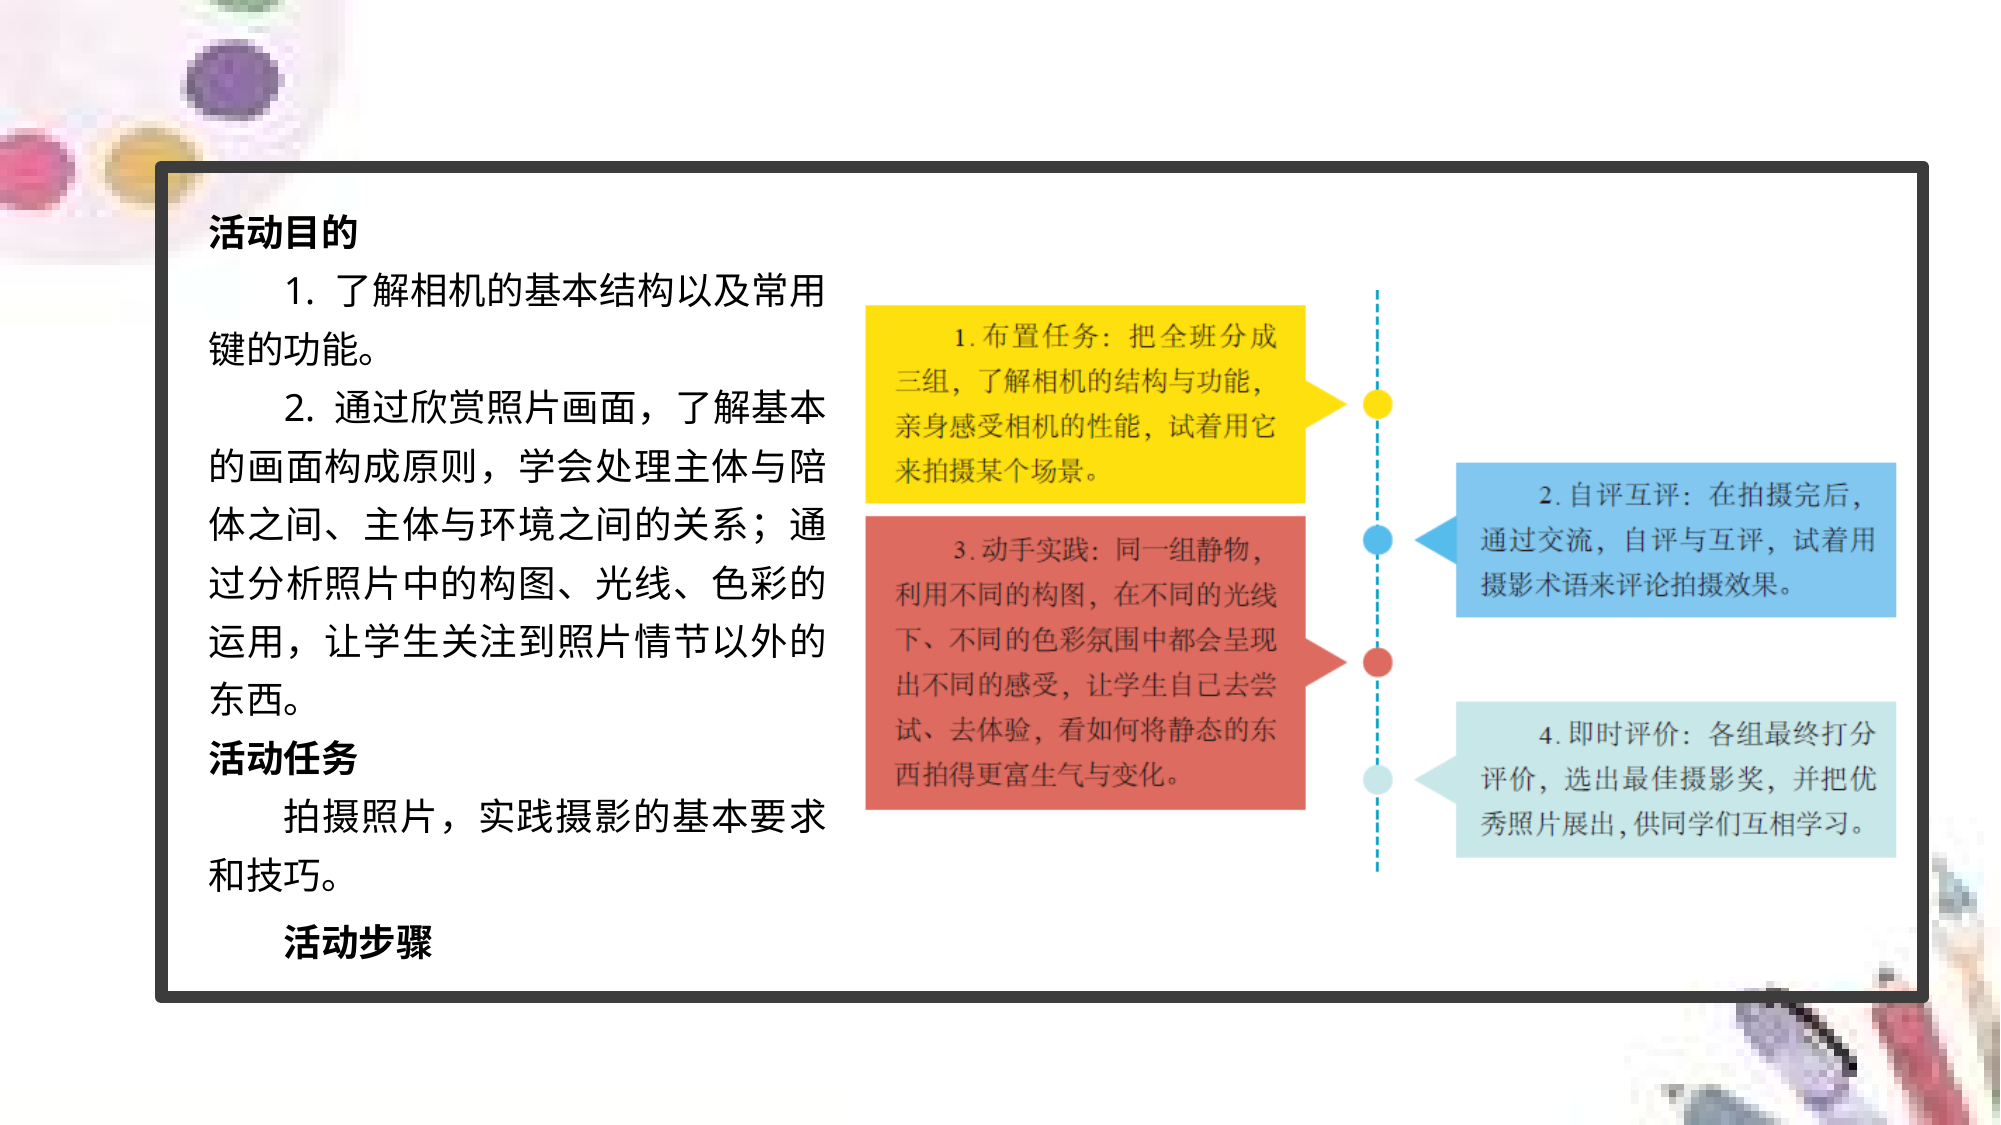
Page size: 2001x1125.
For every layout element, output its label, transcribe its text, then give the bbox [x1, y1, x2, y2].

picture [0, 0, 2000, 1125]
slide_number [1433, 1042, 1900, 1103]
text_box 活动目的 1. 了解相机的基本结构以及常用键的功能。 2. 通过欣赏照片画面，了解基本的画面构成原则，学会处理主体与陪体之间、主体与环境之间的关系；通过分析照片中的构图、光线、色彩的运用，让学生关注到照片情节以外的东西。 活动任务 拍摄照片，实践摄影的基本要求和技巧。 活动步骤 [193, 187, 842, 972]
text_box [159, 165, 1925, 999]
